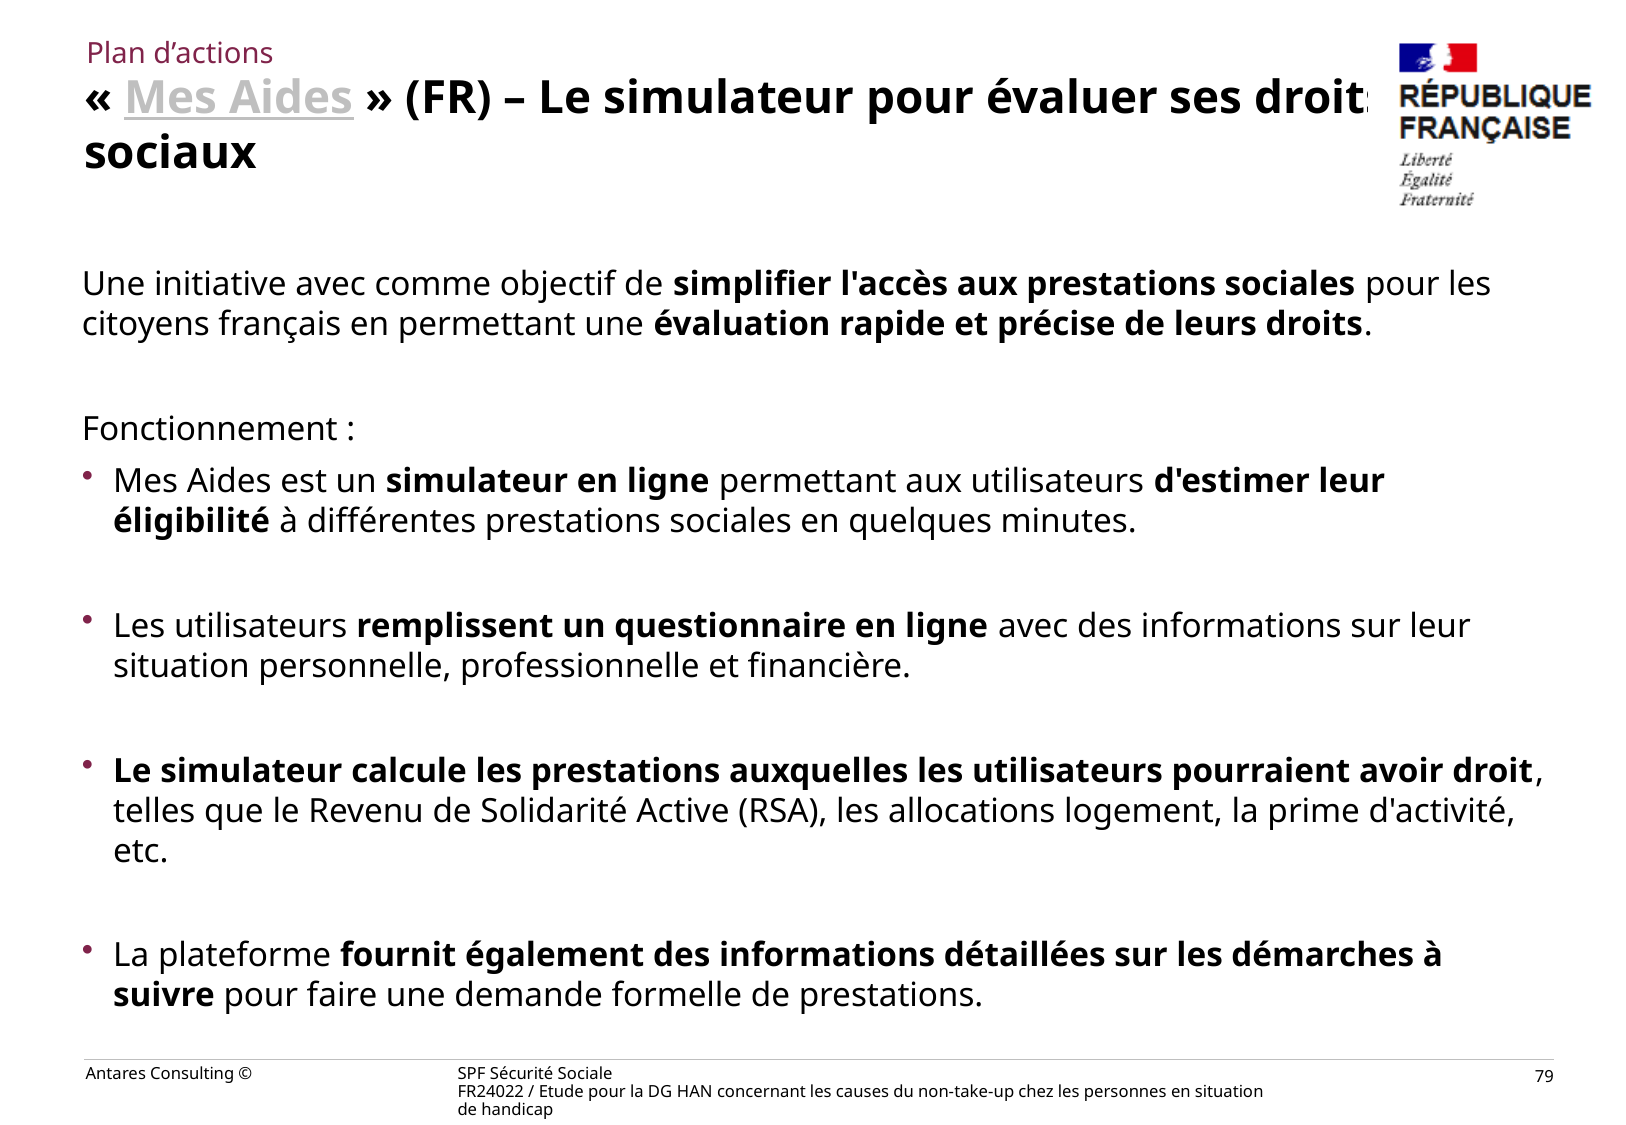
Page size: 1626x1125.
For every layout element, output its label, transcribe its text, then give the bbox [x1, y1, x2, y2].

picture [1368, 12, 1615, 239]
text_box Plan d’actions [86, 38, 1368, 70]
text_box Une initiative avec comme objectif de simplifier l'accès aux prestations sociales pour les citoyens français en permettant une évaluation rapide et précise de leurs droits. Fonctionnement : Mes Aides est un simulateur en ligne permettant aux utilisateurs d'estimer leur éligibilité à différentes prestations sociales en quelques minutes. Les utilisateurs remplissent un questionnaire en ligne avec des informations sur leur situation personnelle, professionnelle et financière. Le simulateur calcule les prestations auxquelles les utilisateurs pourraient avoir droit, telles que le Revenu de Solidarité Active (RSA), les allocations logement, la prime d'activité, etc. La plateforme fournit également des informations détaillées sur les démarches à suivre pour faire une demande formelle de prestations. [81, 262, 1551, 1014]
title « Mes Aides » (FR) – Le simulateur pour évaluer ses droits sociaux [84, 82, 1368, 229]
